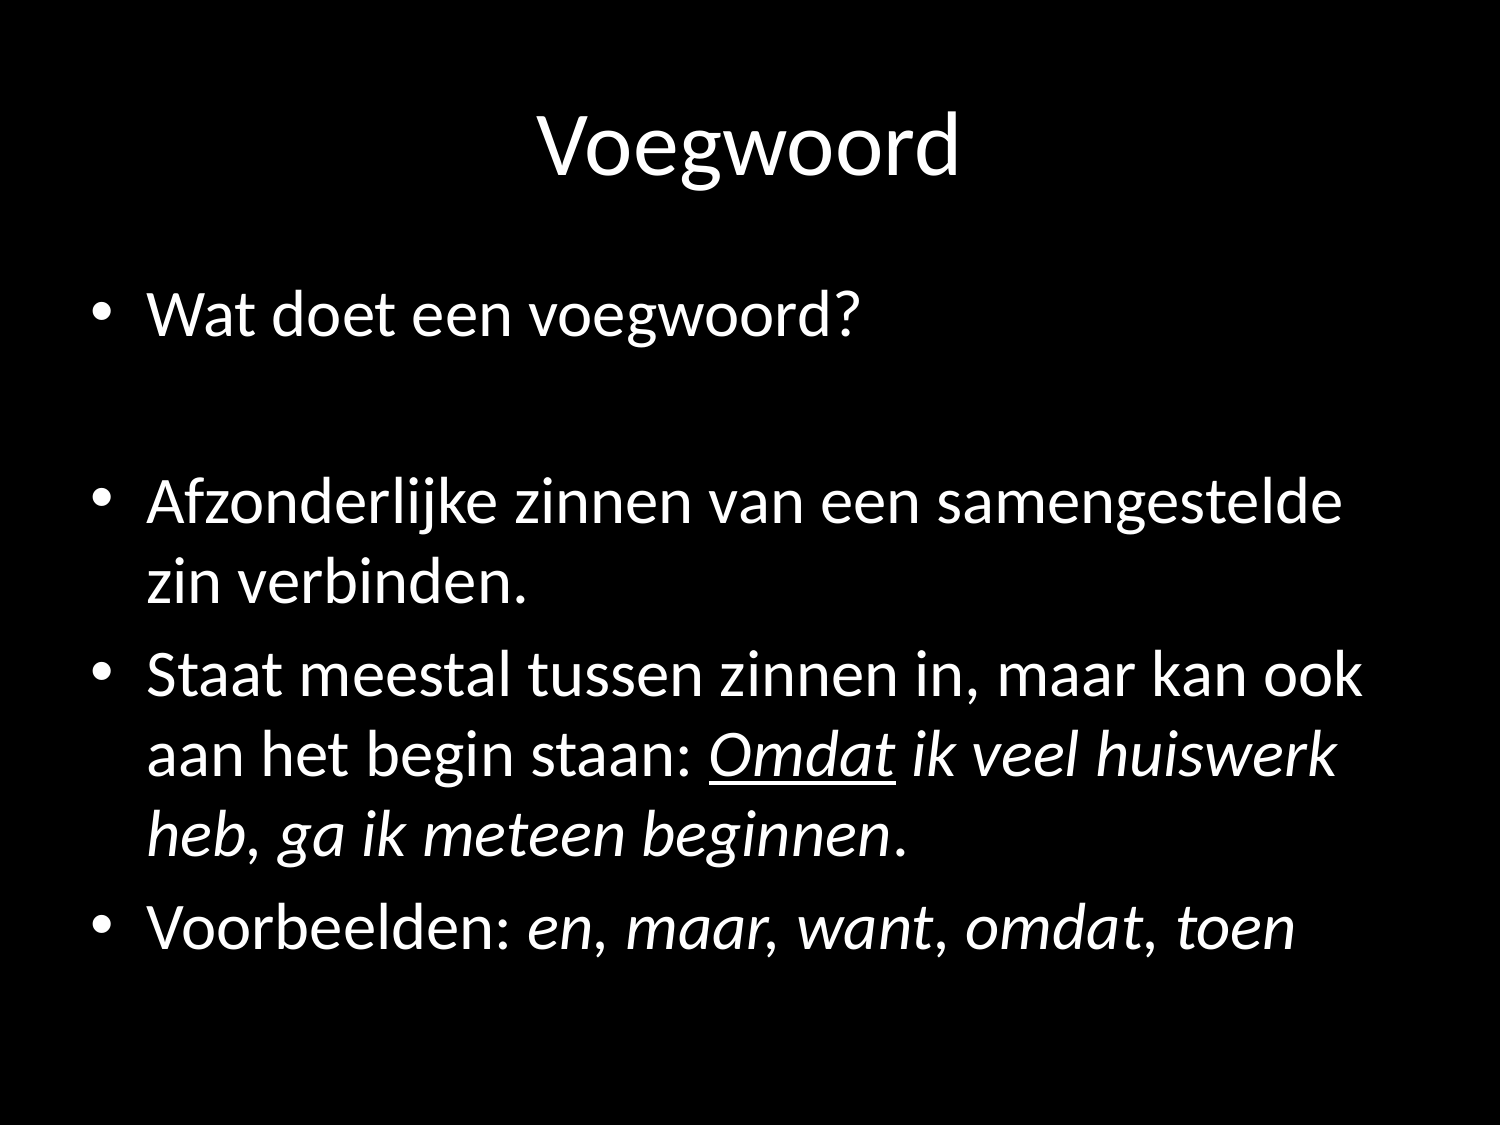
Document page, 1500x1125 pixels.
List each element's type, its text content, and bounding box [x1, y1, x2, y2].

title Voegwoord [75, 45, 1425, 233]
list Wat doet een voegwoord? Afzonderlijke zinnen van een samengestelde zin verbinden. Staat meestal tussen zinnen in, maar kan ook aan het begin staan: Omdat ik veel huiswerk heb, ga ik meteen beginnen. Voorbeelden: en, maar, want, omdat, toen [75, 262, 1425, 1005]
